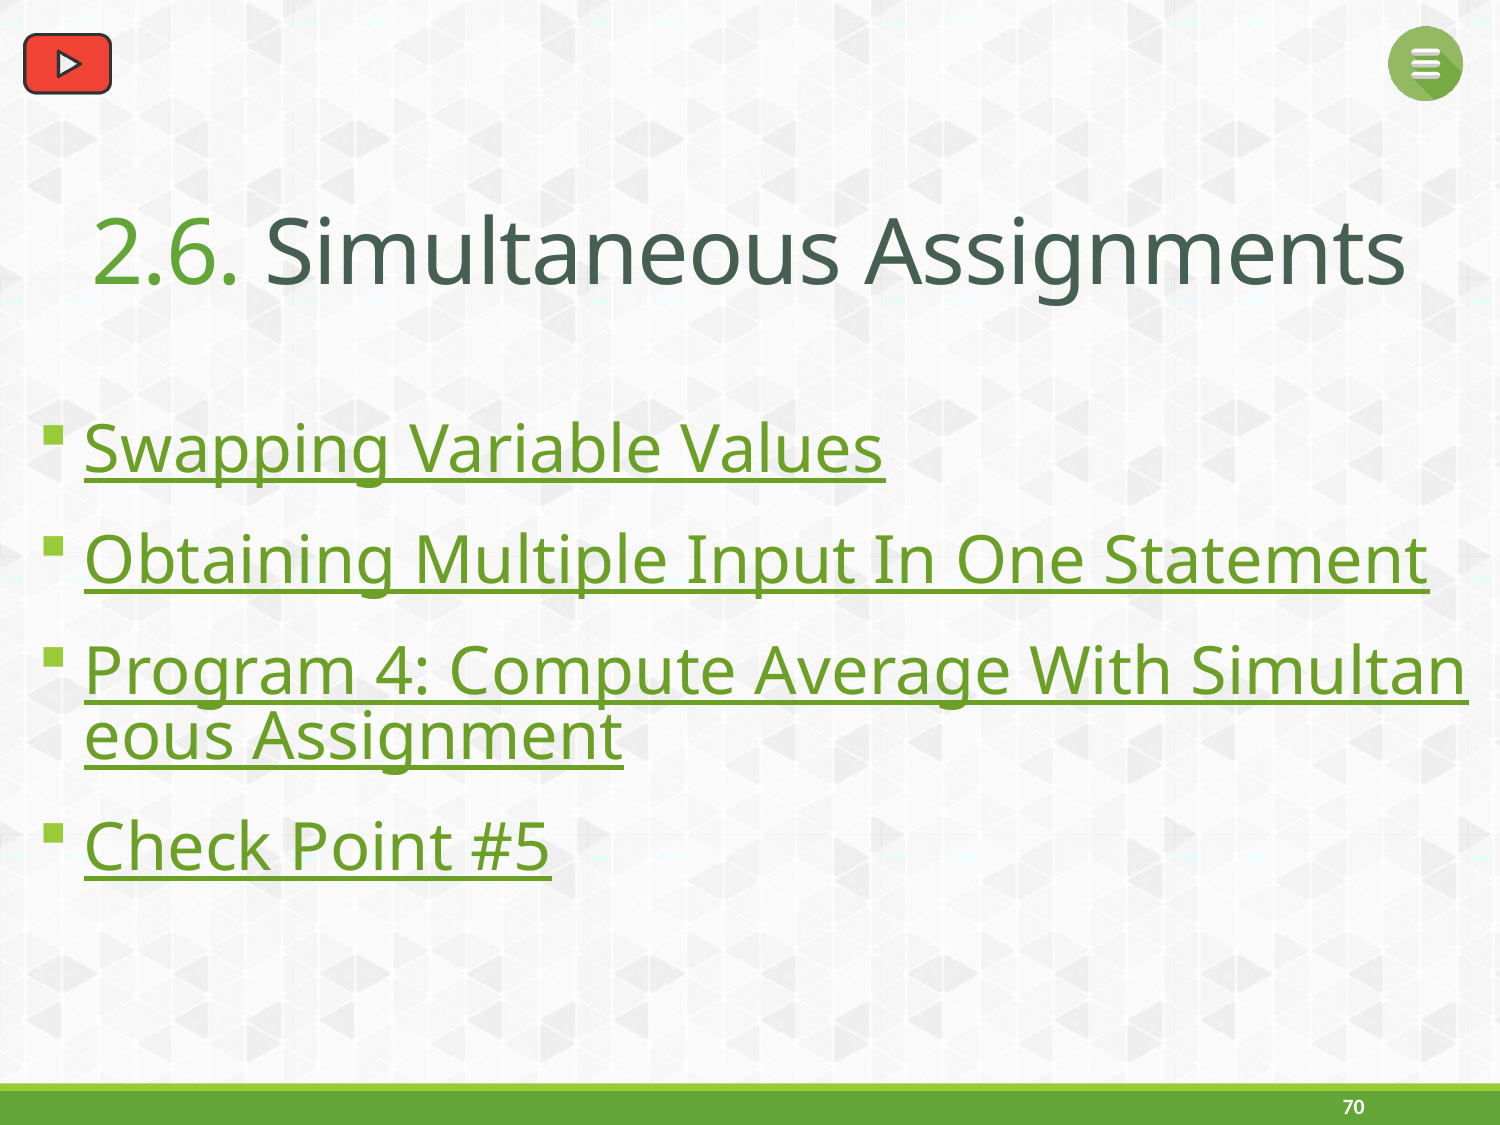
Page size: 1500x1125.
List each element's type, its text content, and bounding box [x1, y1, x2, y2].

list Swapping Variable Values Obtaining Multiple Input In One Statement Program 4: Compute Average With Simultaneous Assignment Check Point #5 [23, 399, 1476, 1078]
title 2.6. Simultaneous Assignments [23, 112, 1476, 399]
picture [0, 0, 1500, 1083]
slide_number 70 [1218, 1090, 1380, 1121]
